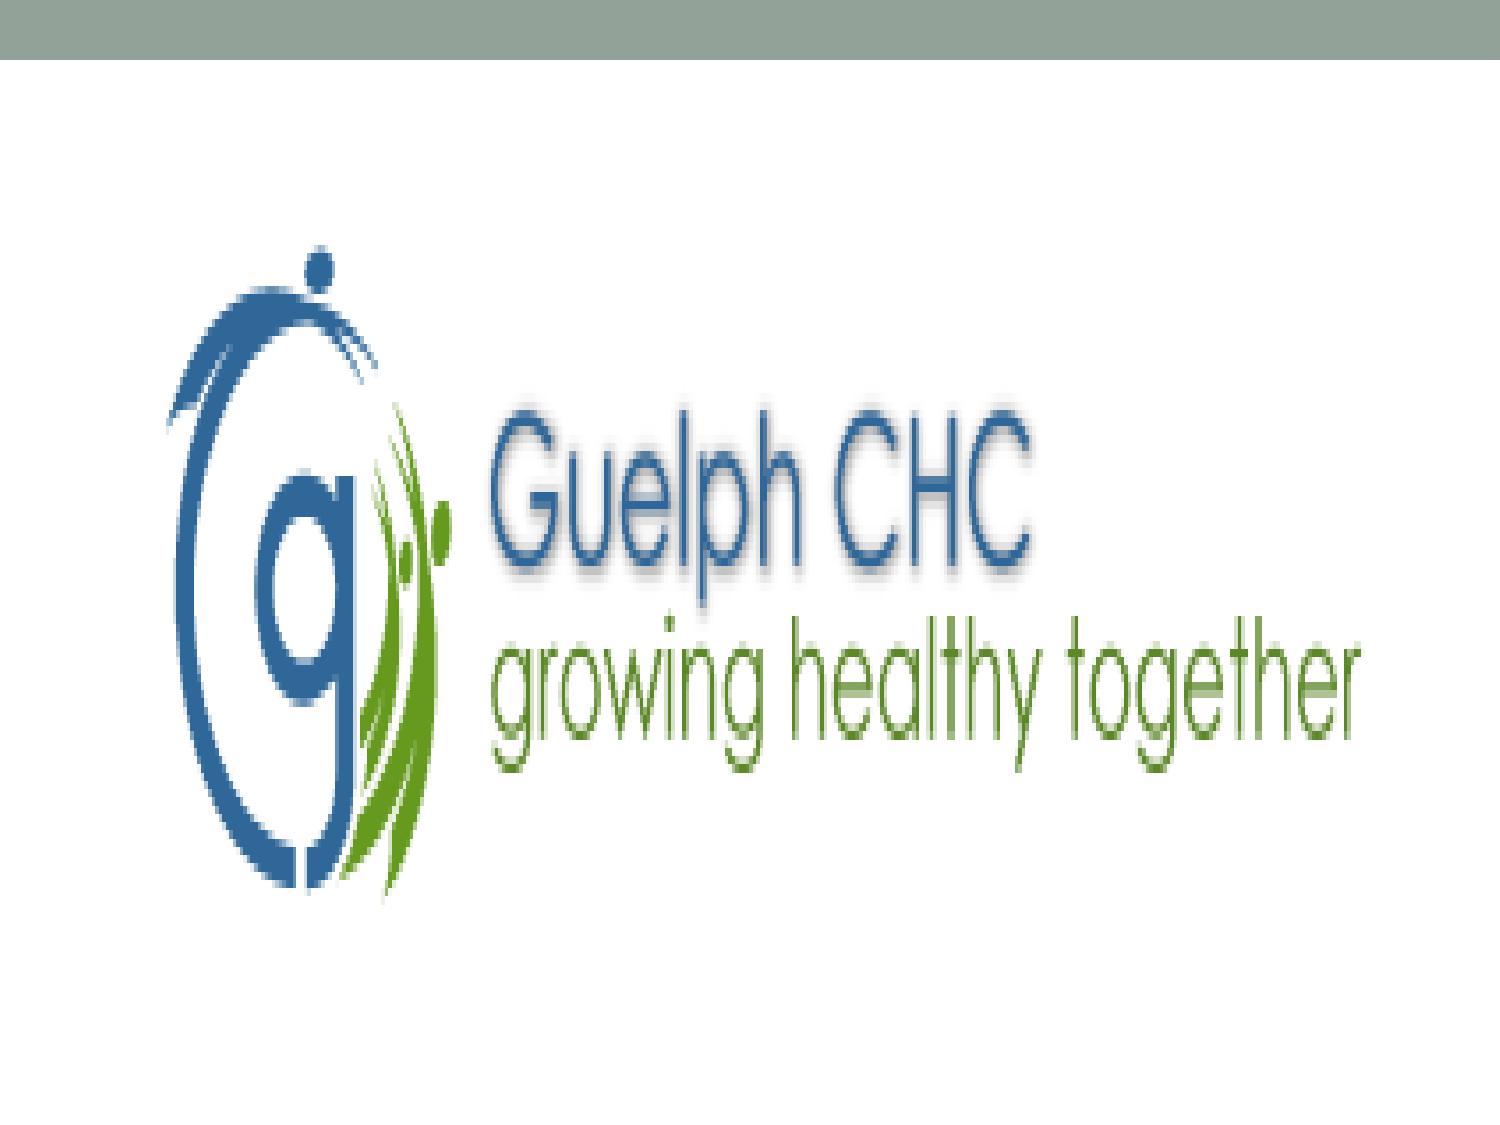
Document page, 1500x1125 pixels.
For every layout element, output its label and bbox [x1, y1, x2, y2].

picture [159, 196, 1377, 906]
